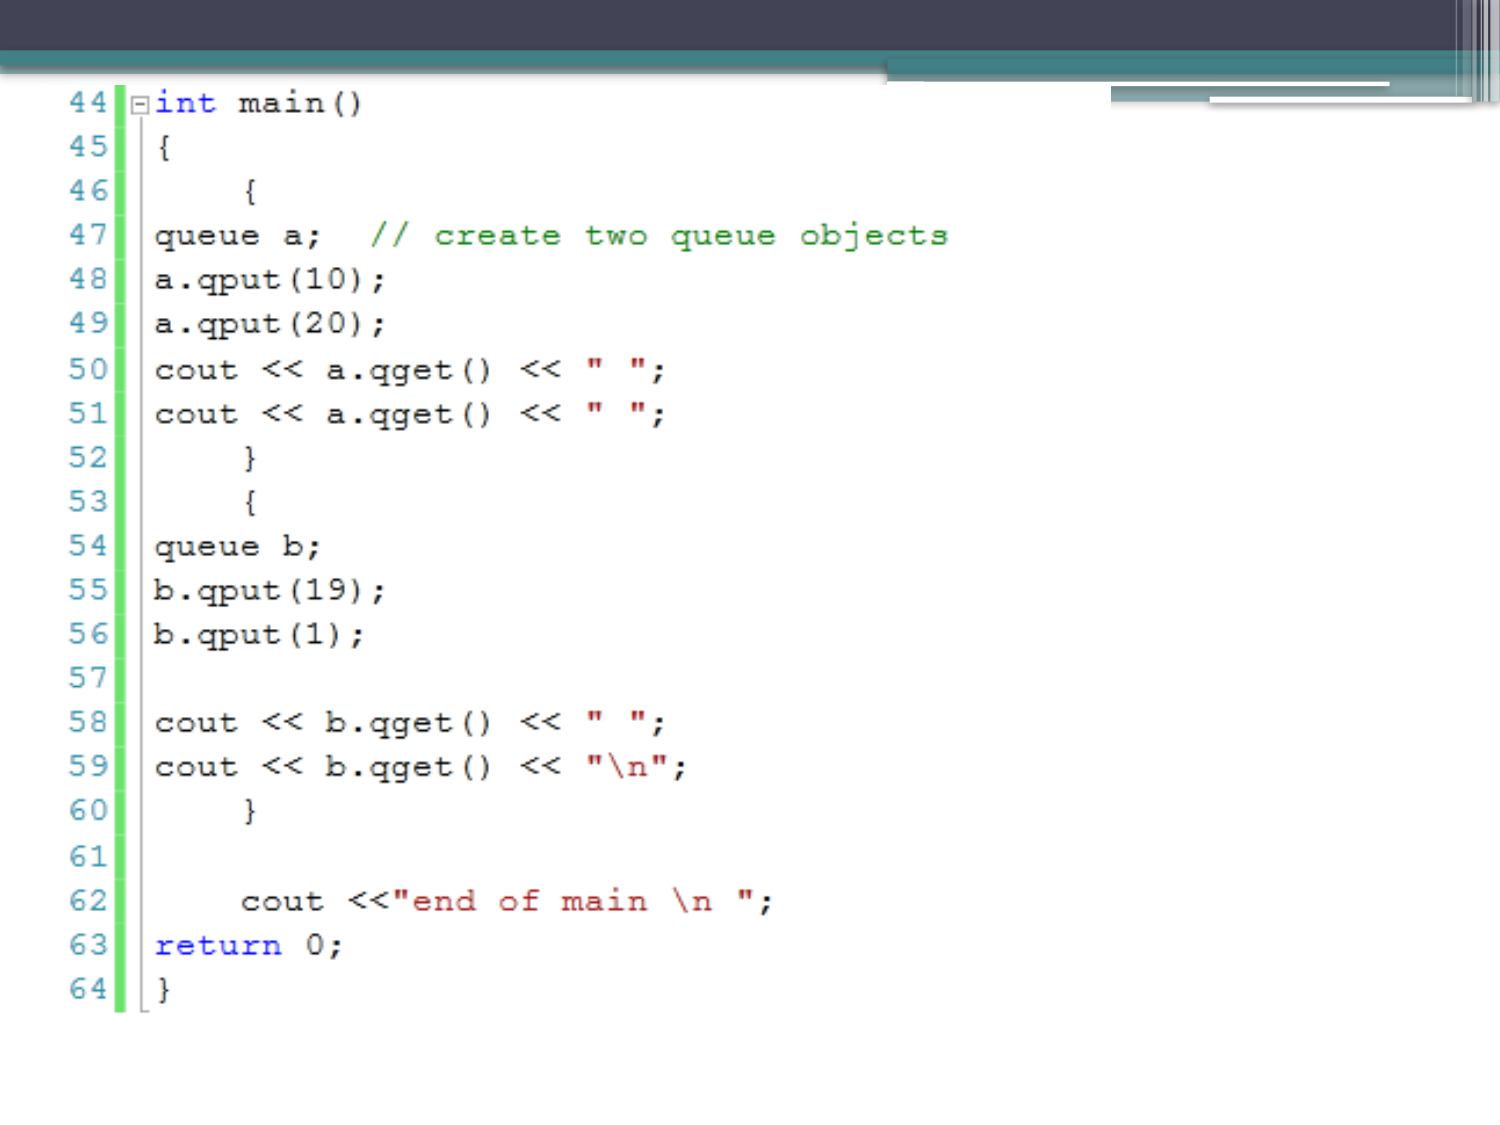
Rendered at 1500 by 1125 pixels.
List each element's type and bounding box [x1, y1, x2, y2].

list [40, 85, 1111, 1049]
